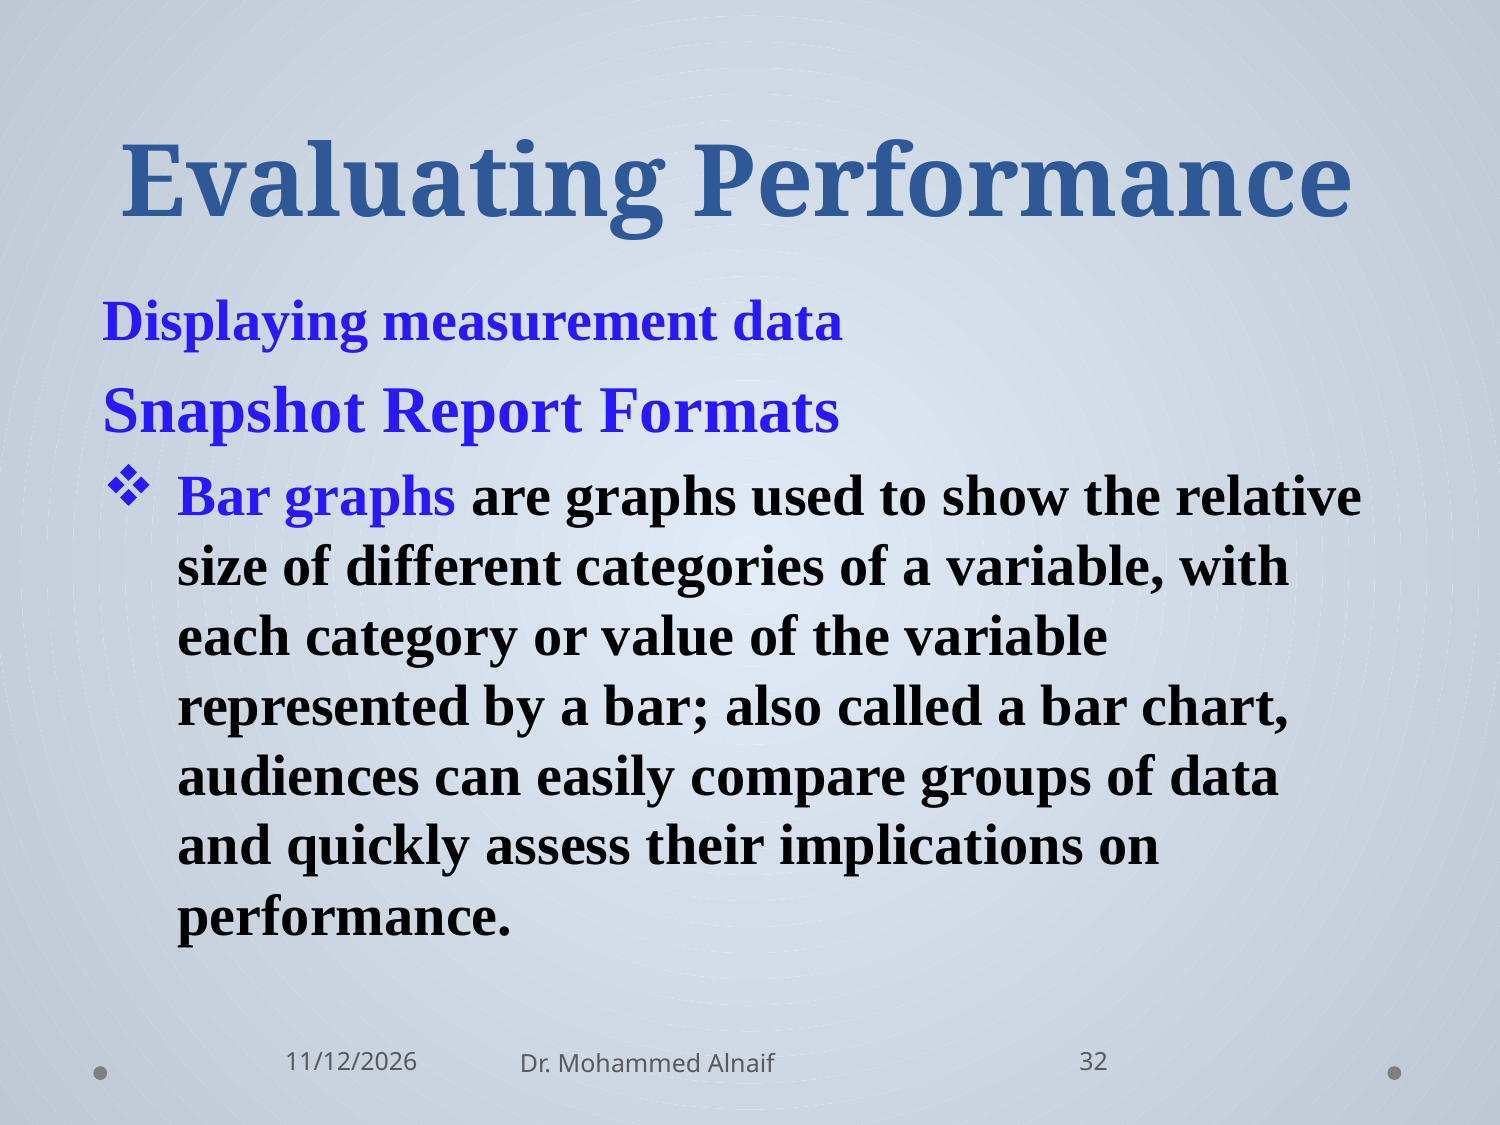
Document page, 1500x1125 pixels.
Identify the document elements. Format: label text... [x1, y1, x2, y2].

title Evaluating Performance [100, 78, 1376, 244]
slide_number 32 [1074, 1025, 1425, 1100]
subtitle Displaying measurement data Snapshot Report Formats Bar graphs are graphs used to show the relative size of different categories of a variable, with each category or value of the variable represented by a bar; also called a bar chart, audiences can easily compare groups of data and quickly assess their implications on performance. [87, 275, 1388, 1001]
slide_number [75, 1025, 425, 1100]
footer Dr. Mohammed Alnaif [512, 1025, 988, 1100]
